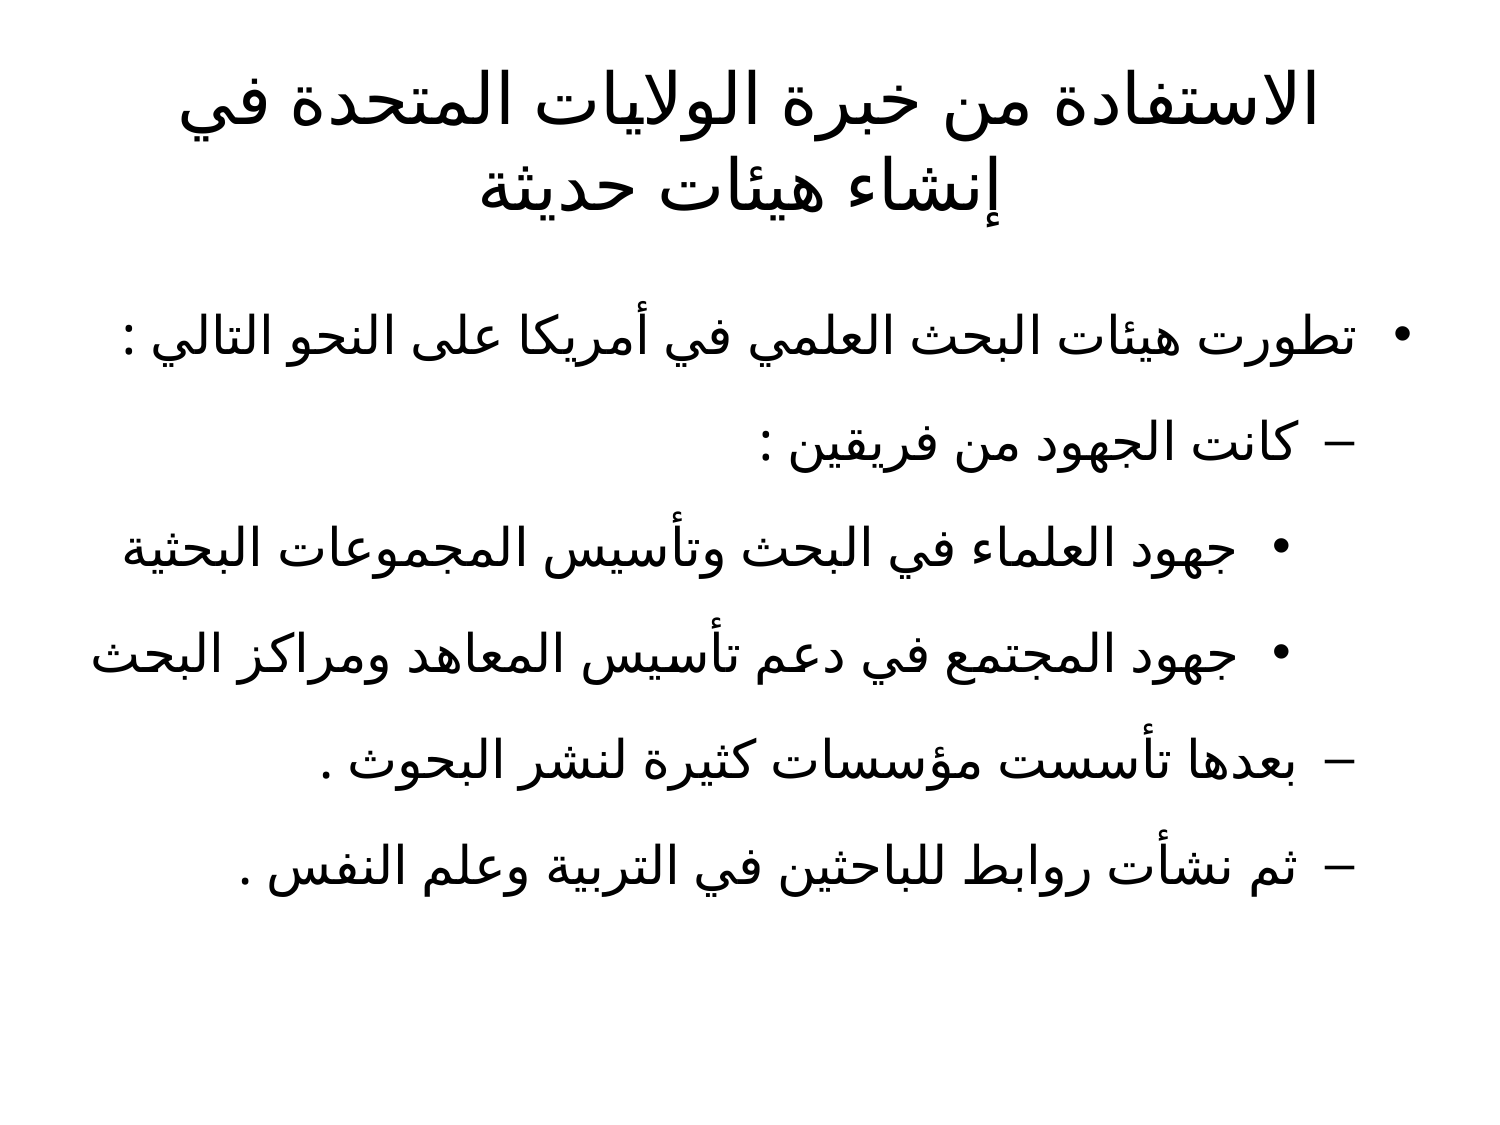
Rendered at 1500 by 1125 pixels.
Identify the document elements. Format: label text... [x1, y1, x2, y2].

list تطورت هيئات البحث العلمي في أمريكا على النحو التالي : كانت الجهود من فريقين : جهود العلماء في البحث وتأسيس المجموعات البحثية جهود المجتمع في دعم تأسيس المعاهد ومراكز البحث بعدها تأسست مؤسسات كثيرة لنشر البحوث . ثم نشأت روابط للباحثين في التربية وعلم النفس . [75, 262, 1425, 1005]
title الاستفادة من خبرة الولايات المتحدة في إنشاء هيئات حديثة [75, 45, 1425, 233]
